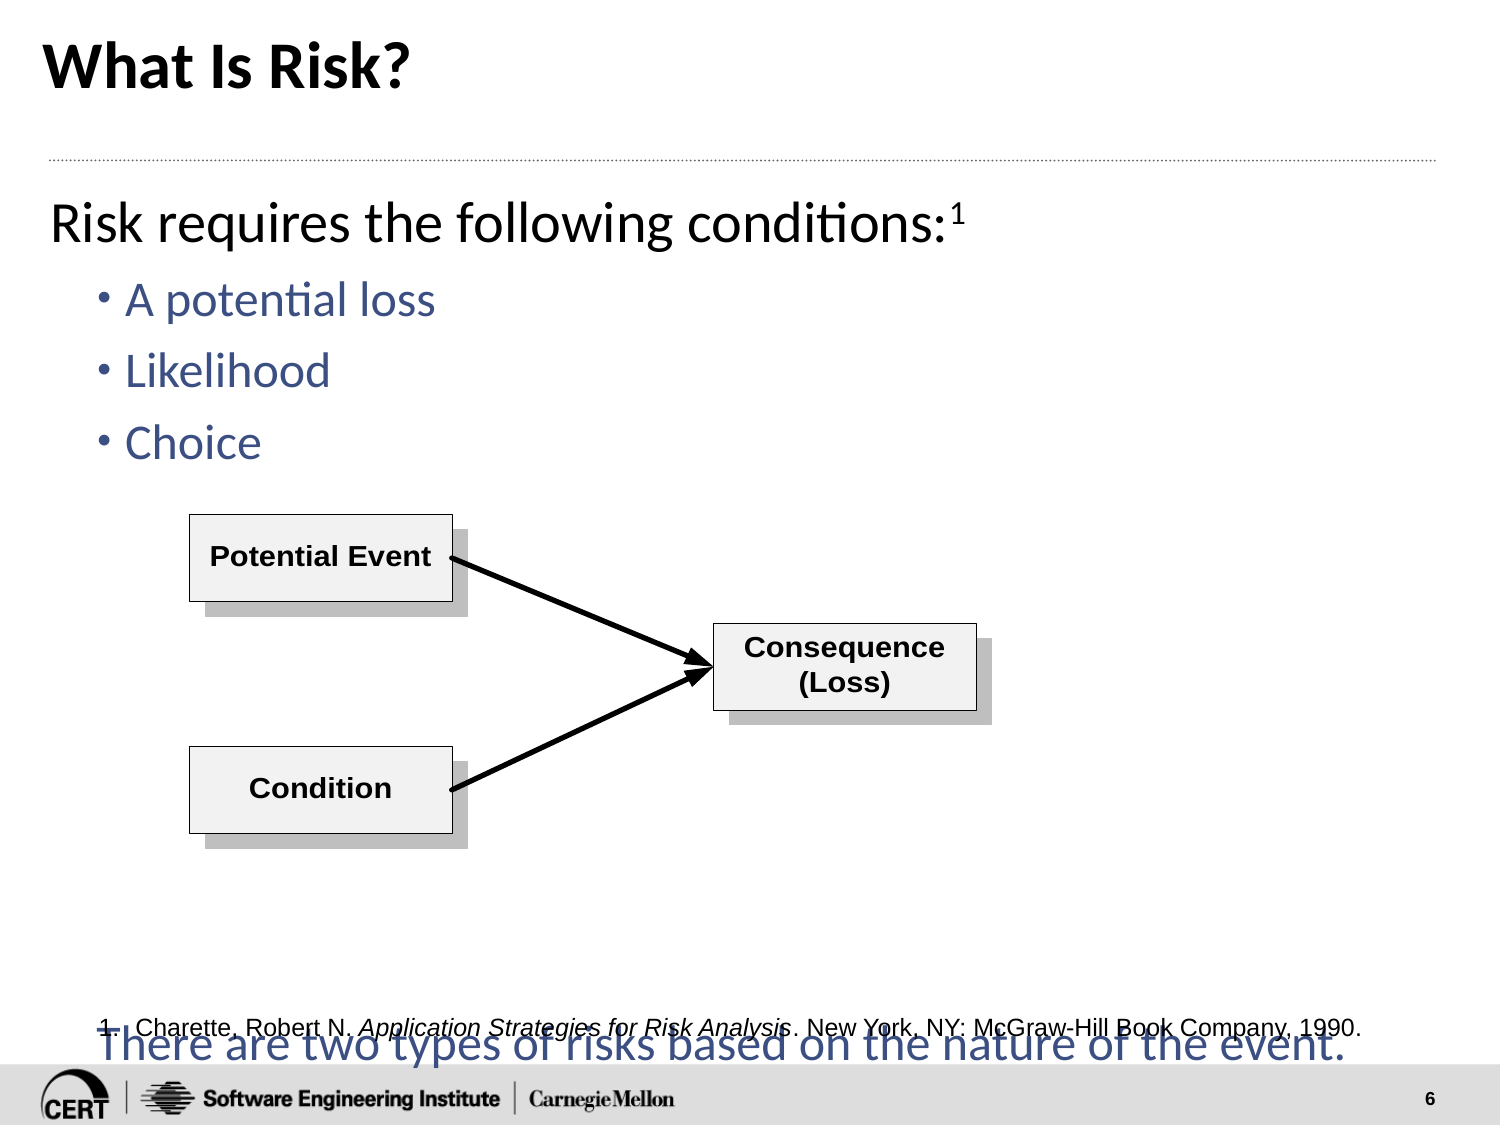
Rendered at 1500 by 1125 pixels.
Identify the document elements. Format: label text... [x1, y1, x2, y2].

list Risk requires the following conditions:1 A potential loss Likelihood Choice There are two types of risks based on the nature of the event. [49, 187, 1438, 1001]
text_box 1. Charette, Robert N. Application Strategies for Risk Analysis. New York, NY: McGraw-Hill Book Company, 1990. [83, 1004, 1397, 1050]
picture [24, 1065, 688, 1125]
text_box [187, 512, 994, 851]
title What Is Risk? [42, 37, 1434, 155]
